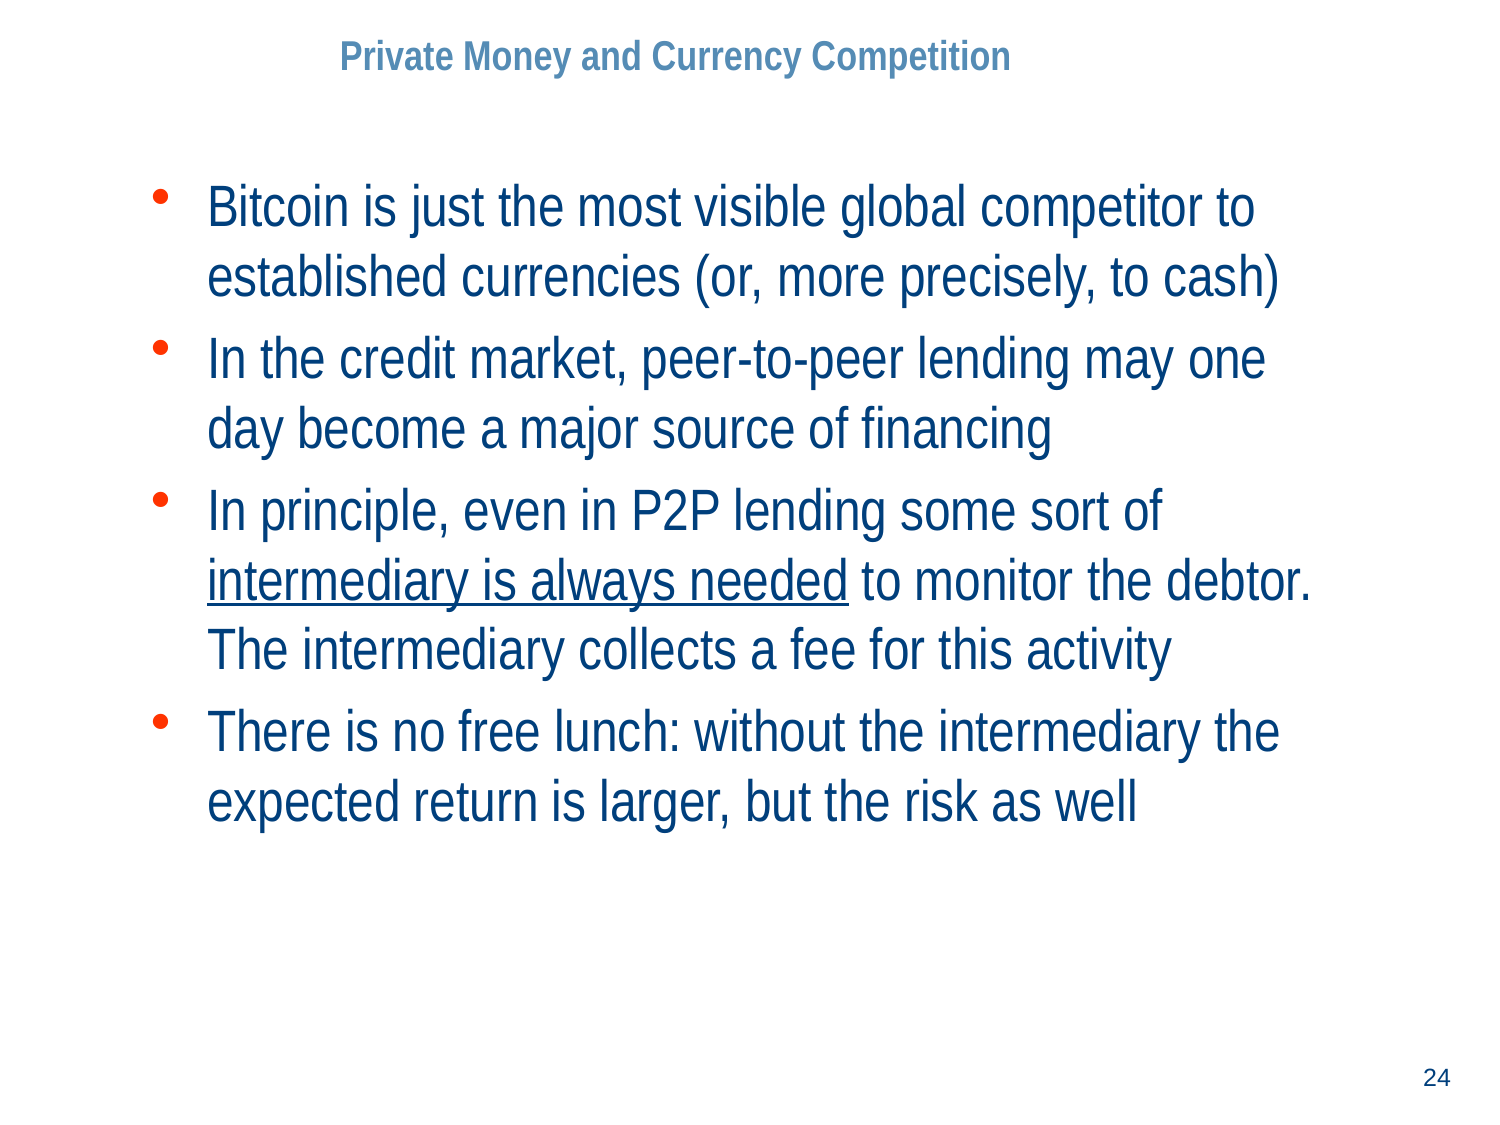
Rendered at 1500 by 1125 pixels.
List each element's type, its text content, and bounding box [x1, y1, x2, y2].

slide_number 24 [1116, 1047, 1467, 1107]
list Bitcoin is just the most visible global competitor to established currencies (or, more precisely, to cash) In the credit market, peer-to-peer lending may one day become a major source of financing In principle, even in P2P lending some sort of intermediary is always needed to monitor the debtor. The intermediary collects a fee for this activity There is no free lunch: without the intermediary the expected return is larger, but the risk as well [135, 160, 1365, 1024]
title Private Money and Currency Competition [324, 12, 1294, 96]
